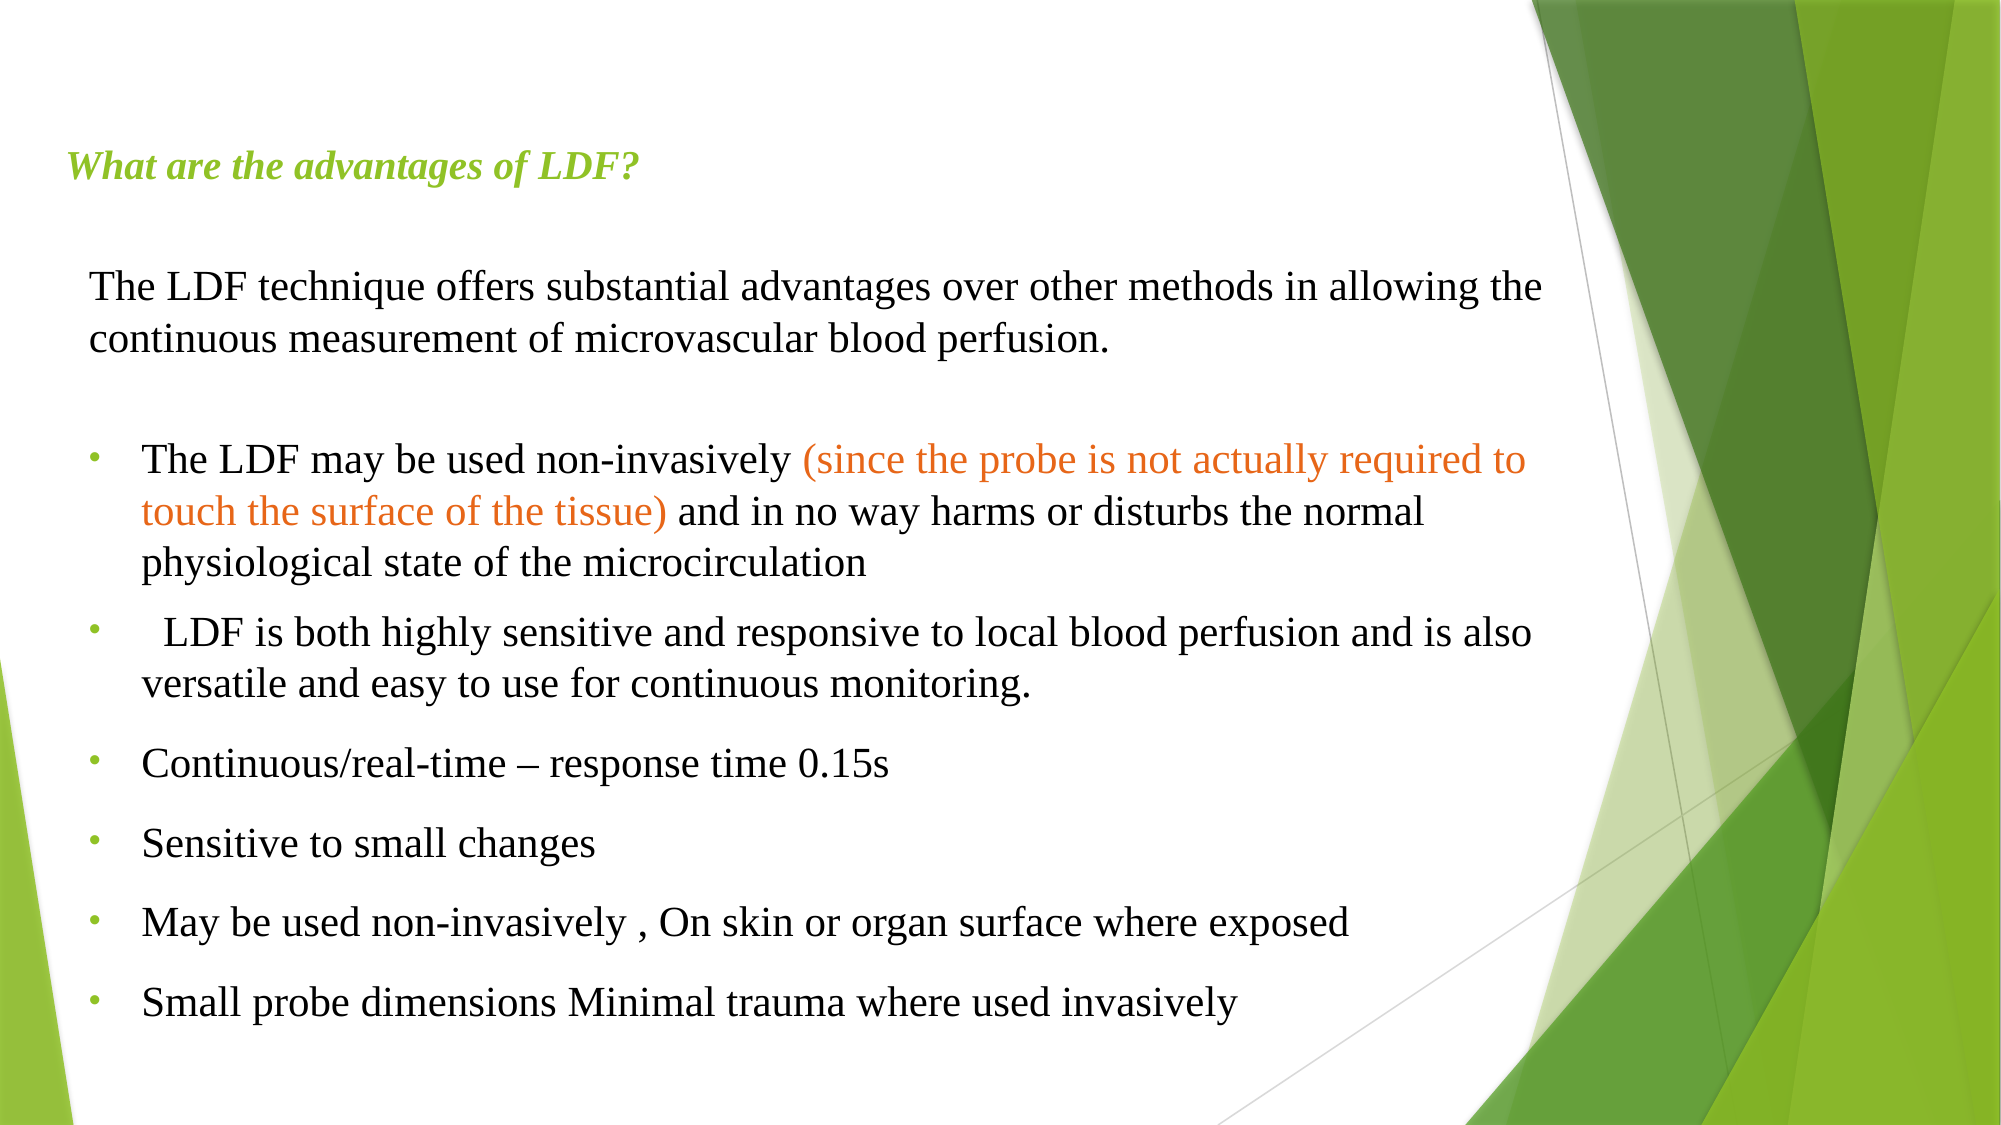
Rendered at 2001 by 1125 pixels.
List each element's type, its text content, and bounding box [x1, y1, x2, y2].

list The LDF technique offers substantial advantages over other methods in allowing the continuous measurement of microvascular blood perfusion. The LDF may be used non-invasively (since the probe is not actually required to touch the surface of the tissue) and in no way harms or disturbs the normal physiological state of the microcirculation LDF is both highly sensitive and responsive to local blood perfusion and is also versatile and easy to use for continuous monitoring. Continuous/real-time – response time 0.15s Sensitive to small changes May be used non-invasively , On skin or organ surface where exposed Small probe dimensions Minimal trauma where used invasively [73, 249, 1618, 1036]
title What are the advantages of LDF? [50, 89, 1461, 195]
